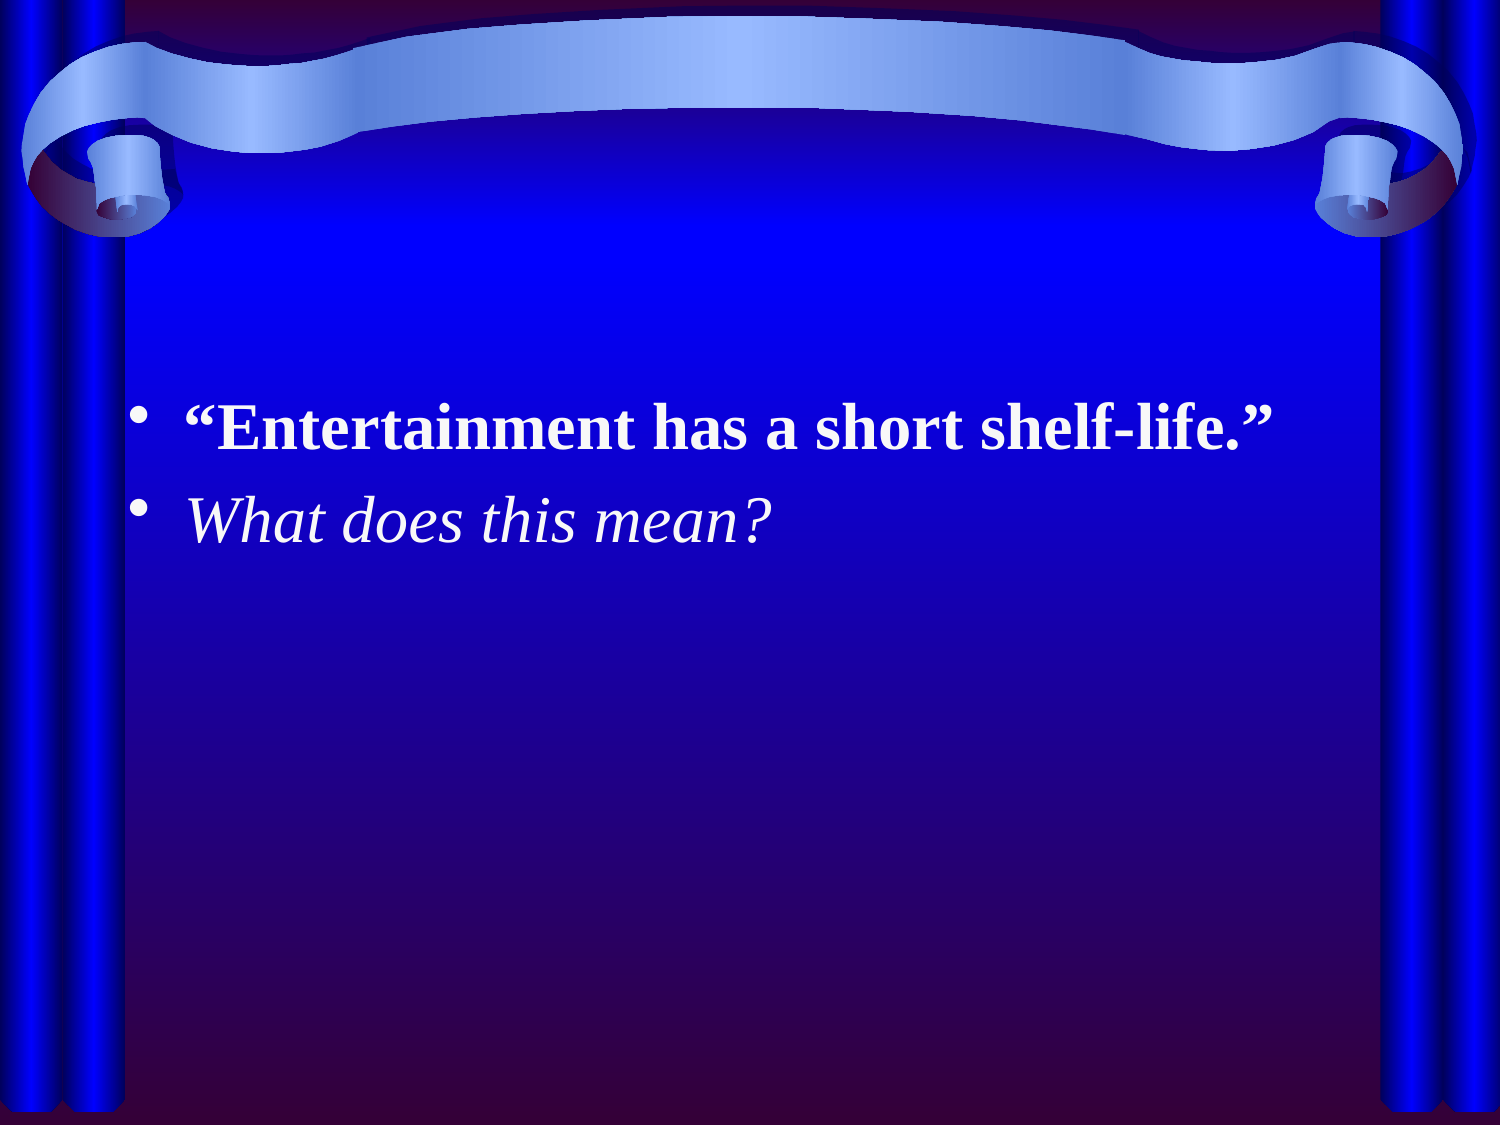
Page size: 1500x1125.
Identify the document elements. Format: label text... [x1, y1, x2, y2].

list “Entertainment has a short shelf-life.” What does this mean? [112, 374, 1388, 1051]
